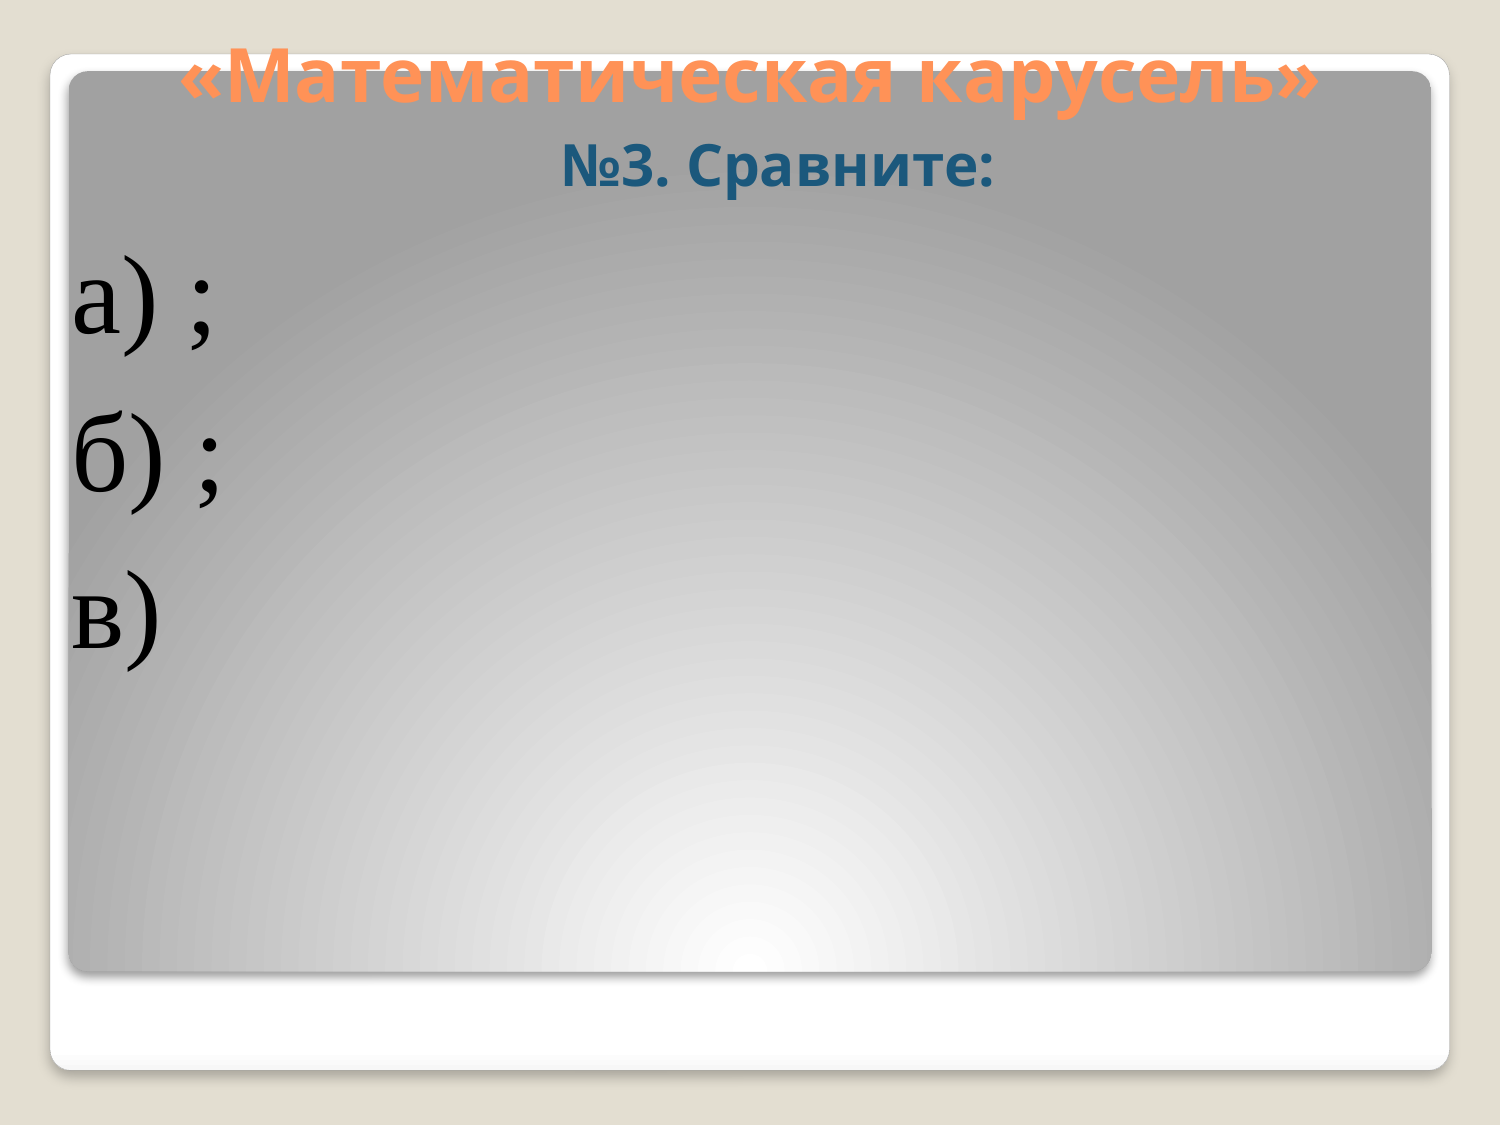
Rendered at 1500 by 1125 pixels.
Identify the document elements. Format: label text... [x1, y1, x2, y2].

title «Математическая карусель» [0, 0, 1500, 126]
